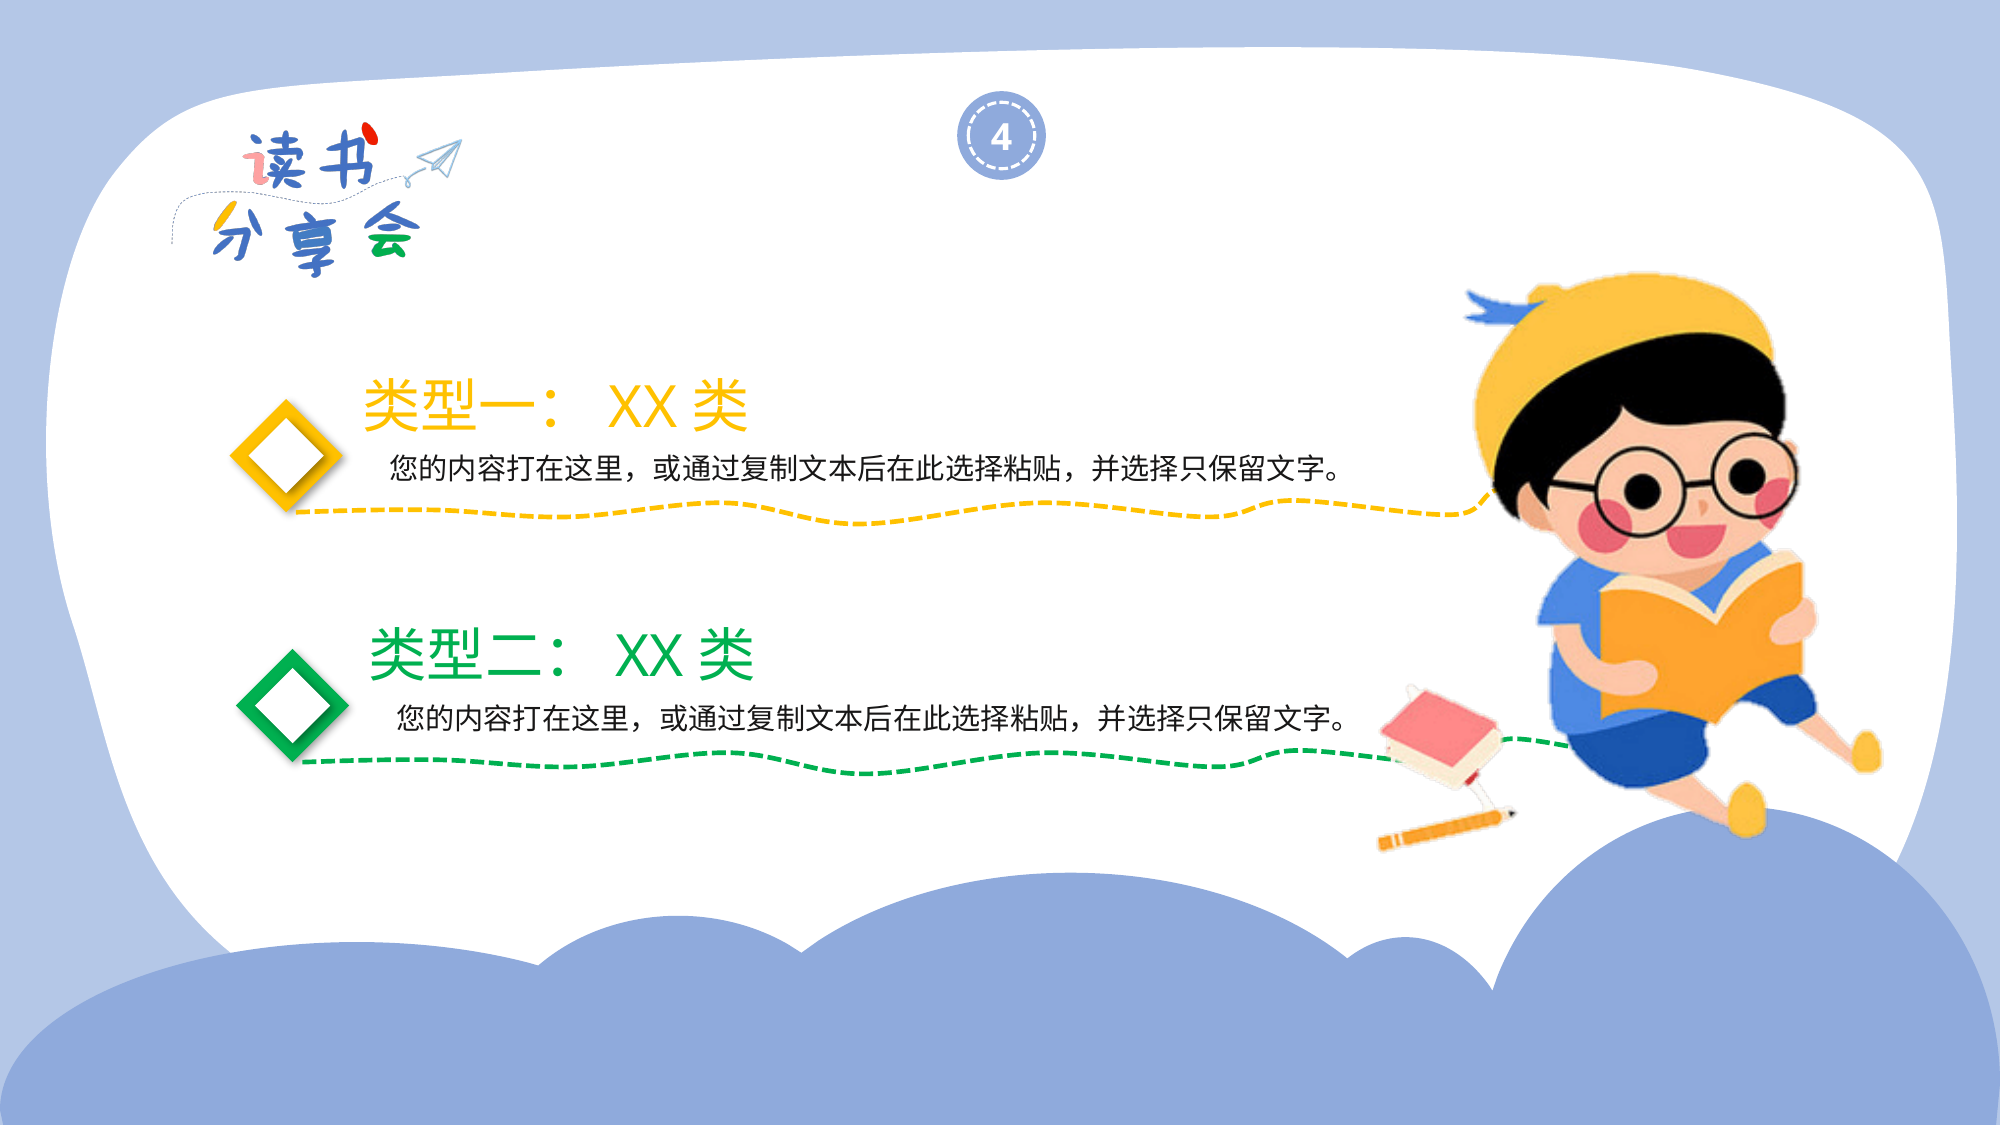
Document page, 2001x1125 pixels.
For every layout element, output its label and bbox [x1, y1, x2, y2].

picture [1216, 260, 1990, 893]
picture [149, 91, 476, 333]
text_box [957, 91, 1046, 180]
text_box [45, 46, 1946, 964]
text_box [0, 871, 2000, 1125]
text_box [235, 611, 1216, 774]
text_box [229, 361, 1216, 524]
text_box [1224, 893, 1546, 986]
